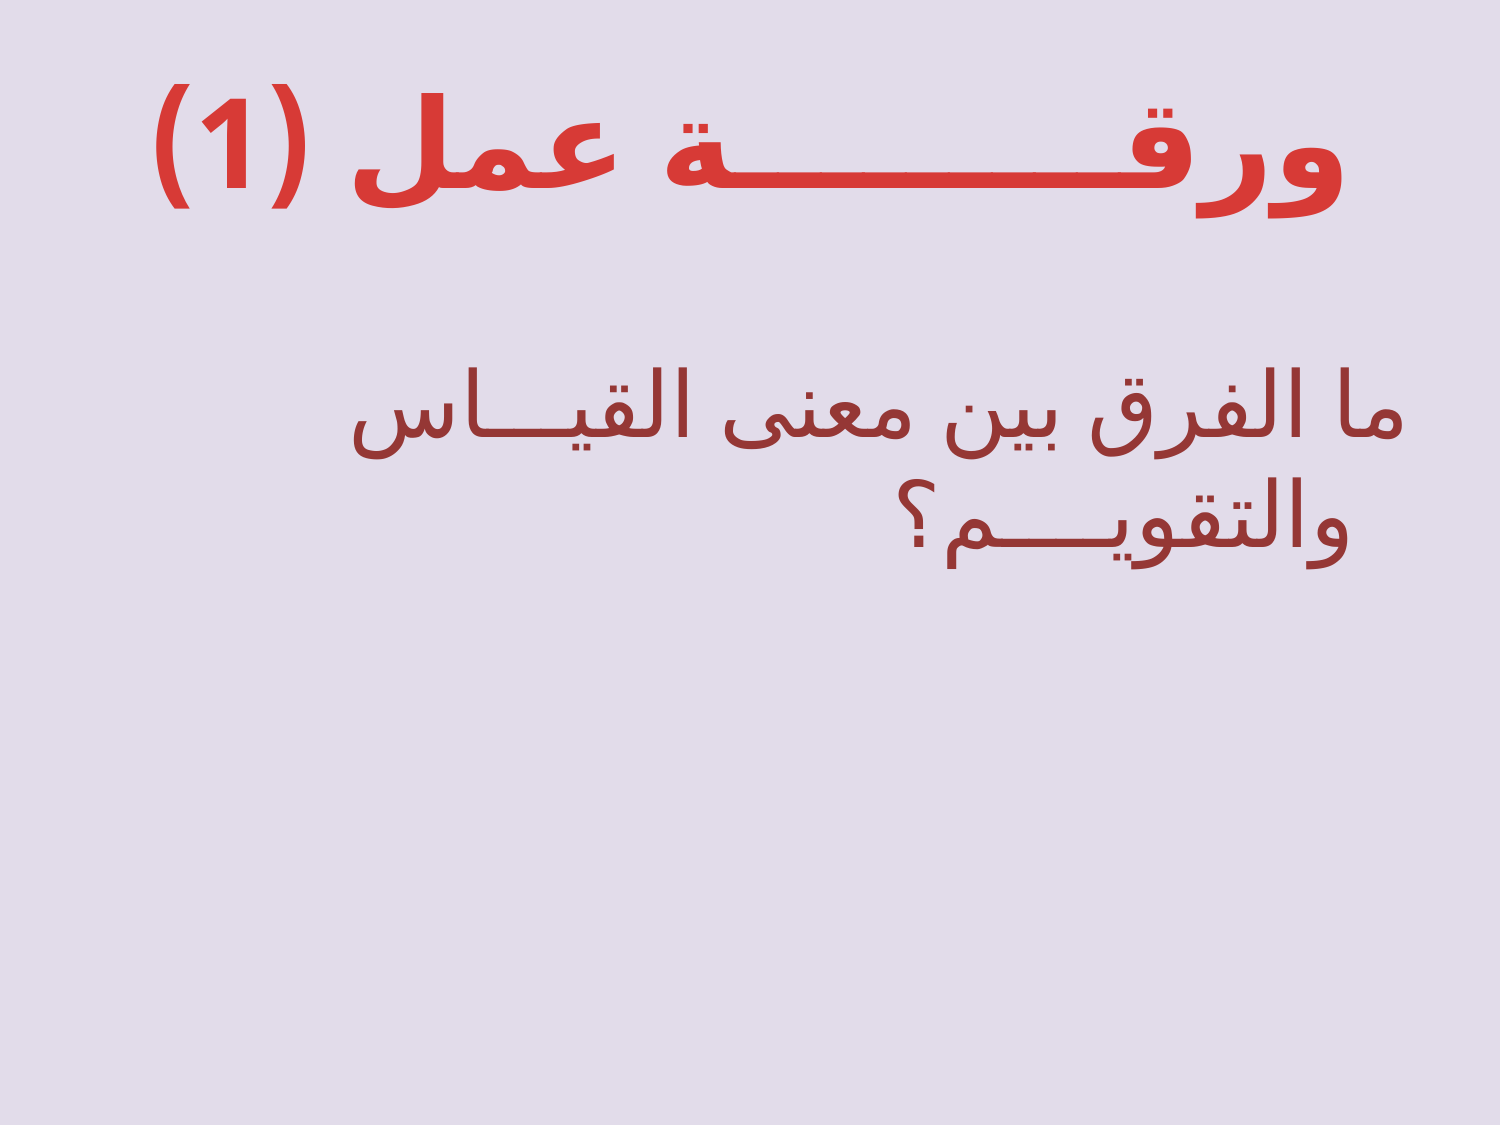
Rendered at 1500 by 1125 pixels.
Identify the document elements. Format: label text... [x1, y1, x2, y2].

title ورقـــــــــة عمل (1) [75, 45, 1425, 233]
list ما الفرق بين معنى القيـــاس والتقويــــم؟ [76, 338, 1427, 1081]
